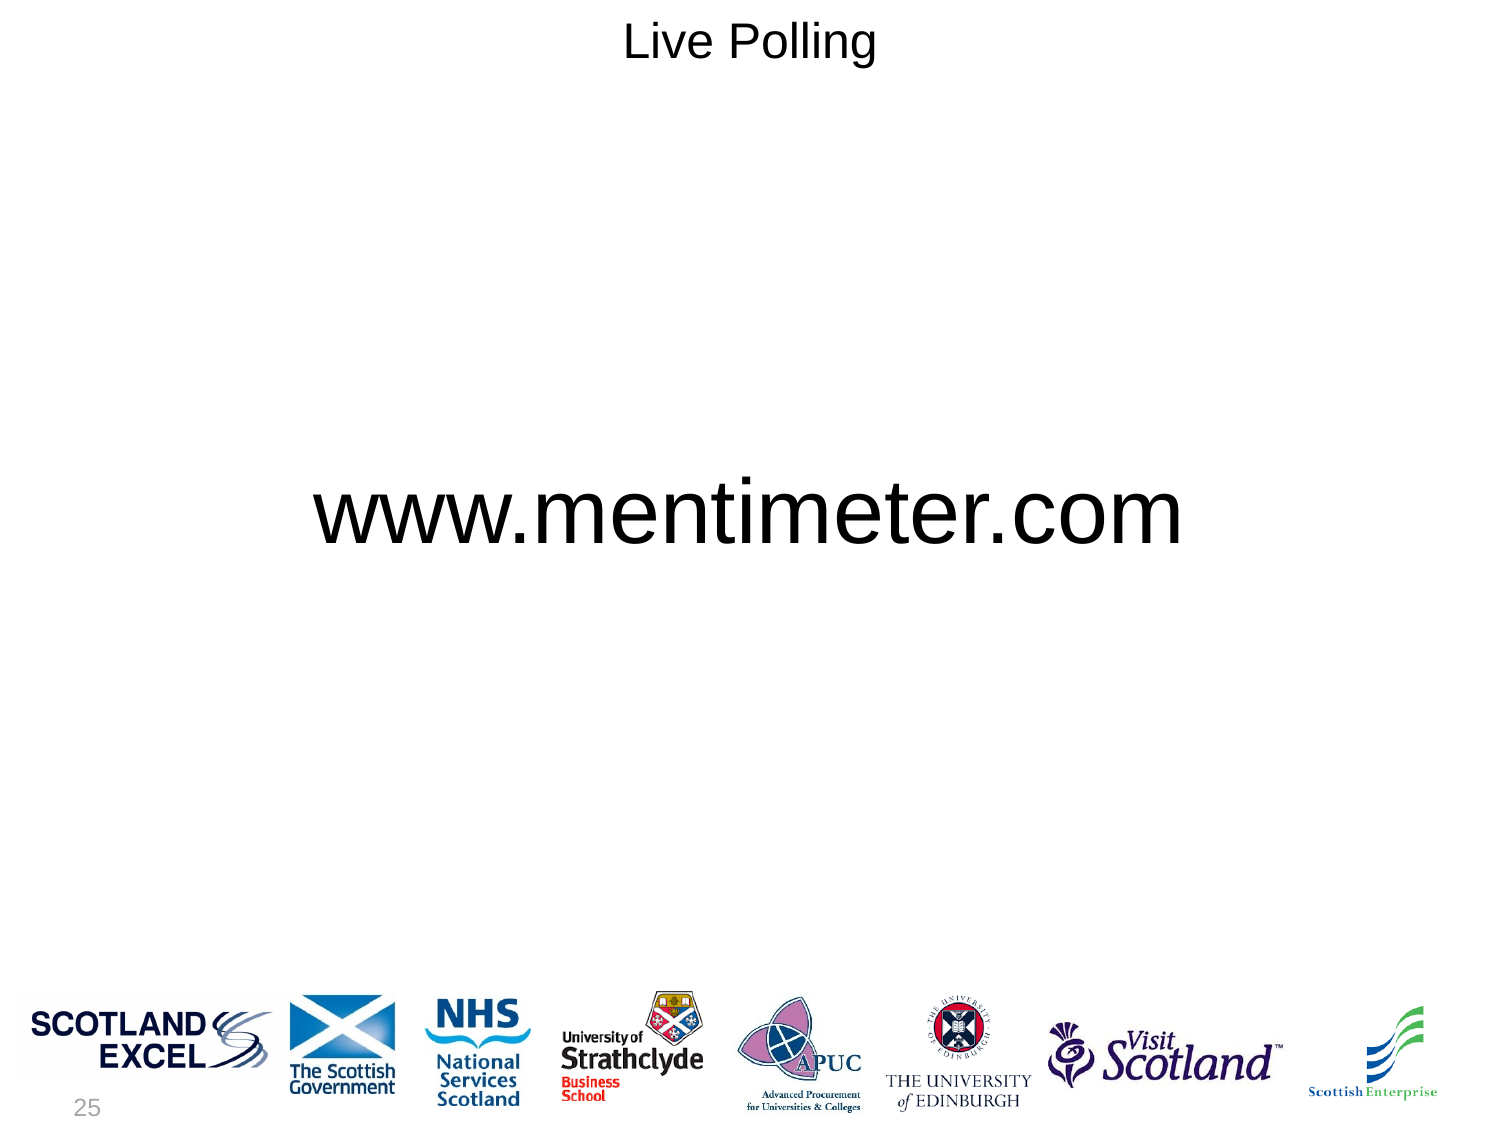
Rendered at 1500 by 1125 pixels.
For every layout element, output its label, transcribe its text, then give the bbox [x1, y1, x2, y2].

text_box www.mentimeter.com [0, 444, 1500, 569]
picture [12, 992, 396, 1094]
picture [733, 993, 867, 1118]
picture [561, 991, 703, 1101]
picture [880, 993, 1483, 1113]
text_box Live Polling [0, 0, 1500, 76]
picture [424, 996, 531, 1106]
